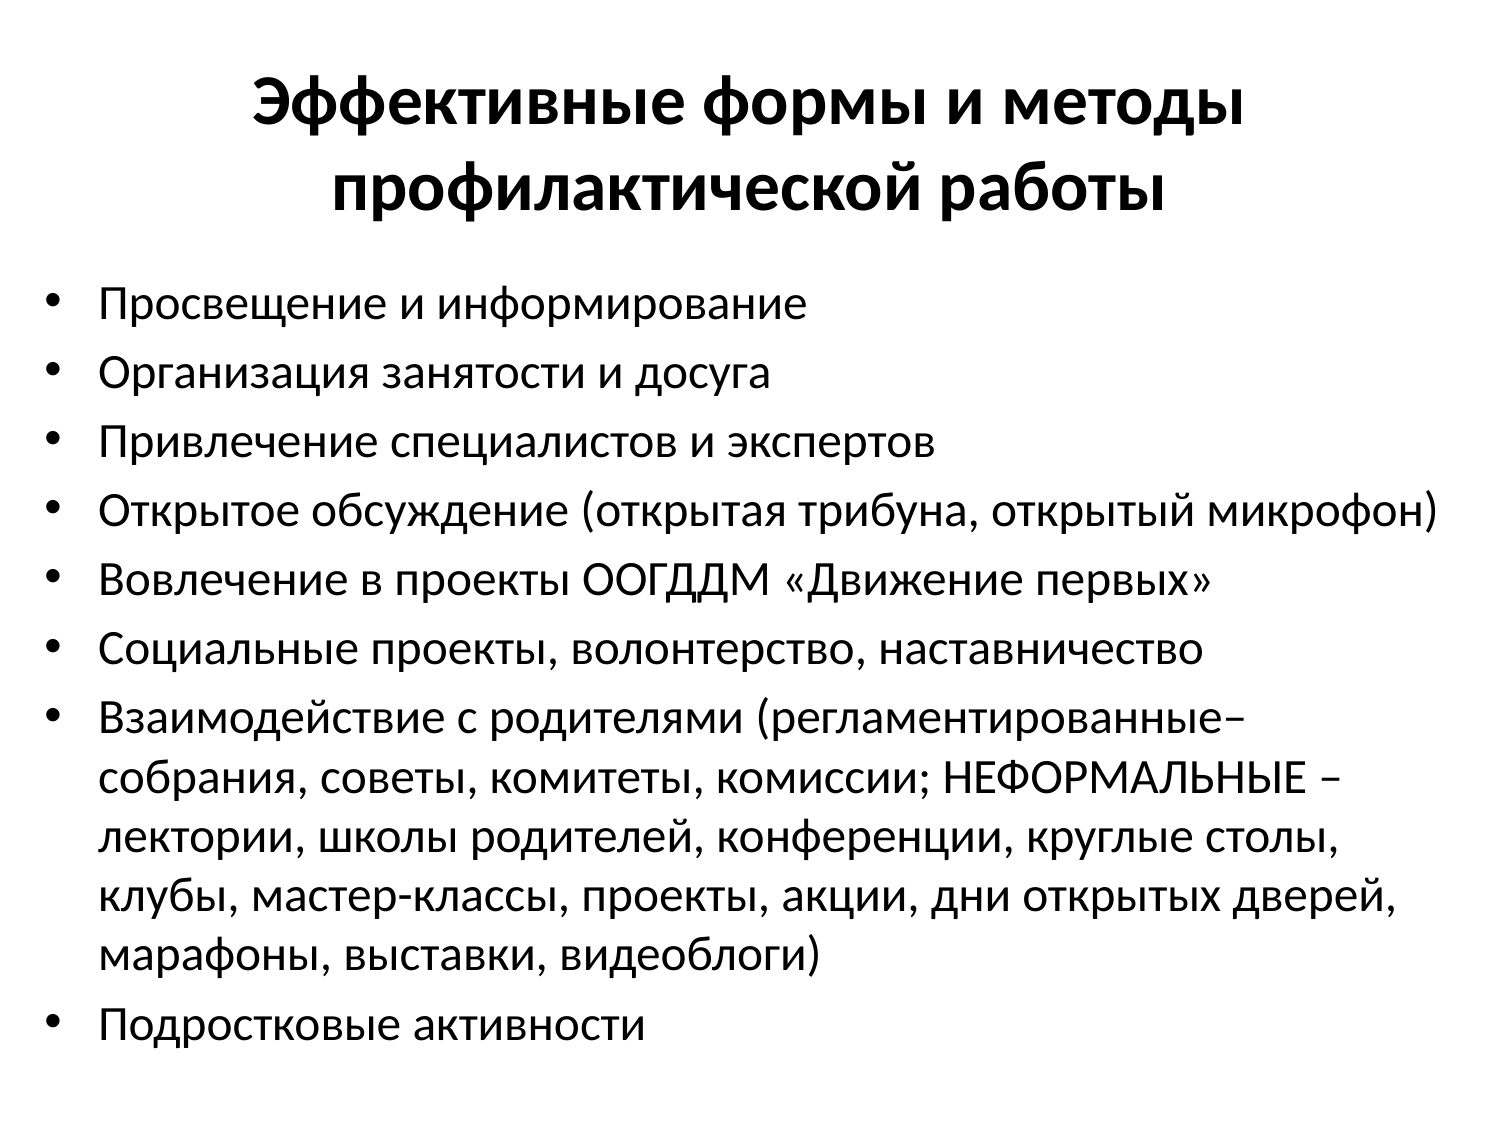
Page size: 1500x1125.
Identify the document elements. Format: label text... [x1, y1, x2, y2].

list Просвещение и информирование Организация занятости и досуга Привлечение специалистов и экспертов Открытое обсуждение (открытая трибуна, открытый микрофон) Вовлечение в проекты ООГДДМ «Движение первых» Социальные проекты, волонтерство, наставничество Взаимодействие с родителями (регламентированные– собрания, советы, комитеты, комиссии; НЕФОРМАЛЬНЫЕ – лектории, школы родителей, конференции, круглые столы, клубы, мастер-классы, проекты, акции, дни открытых дверей, марафоны, выставки, видеоблоги) Подростковые активности [29, 262, 1471, 1106]
title Эффективные формы и методы профилактической работы [75, 45, 1425, 233]
